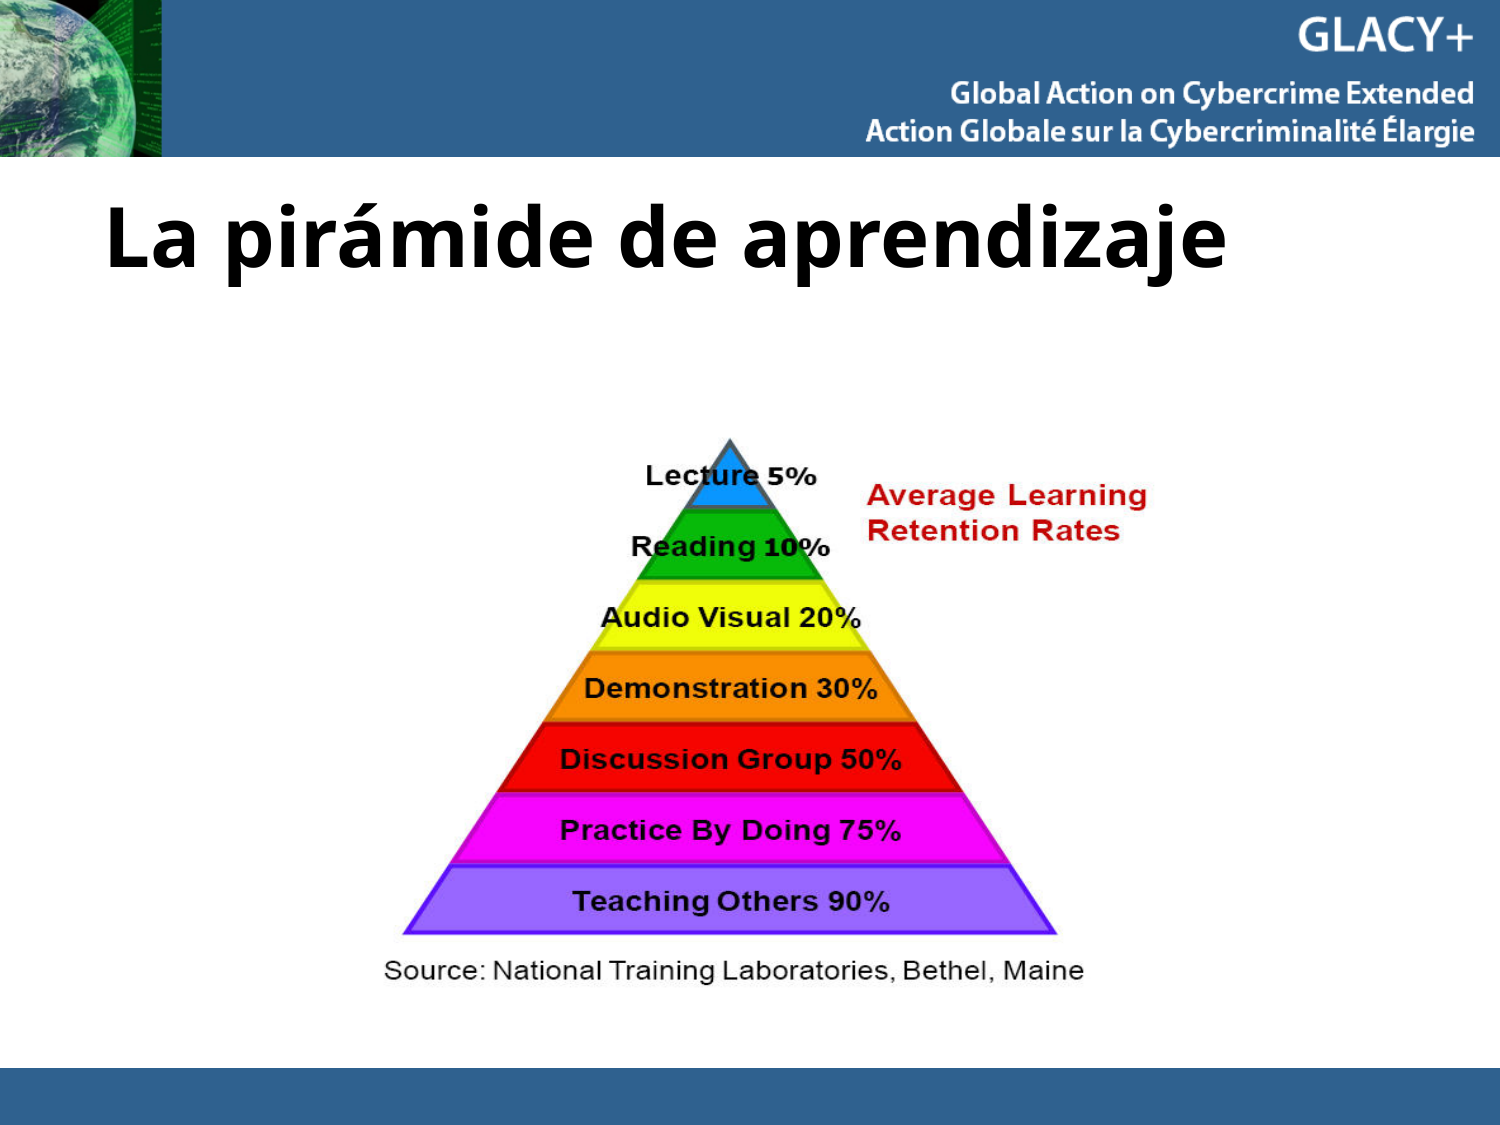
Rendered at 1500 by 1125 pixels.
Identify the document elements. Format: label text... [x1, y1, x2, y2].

text_box La pirámide de aprendizaje [88, 181, 1439, 300]
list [103, 402, 1397, 1014]
picture [0, 0, 1500, 157]
